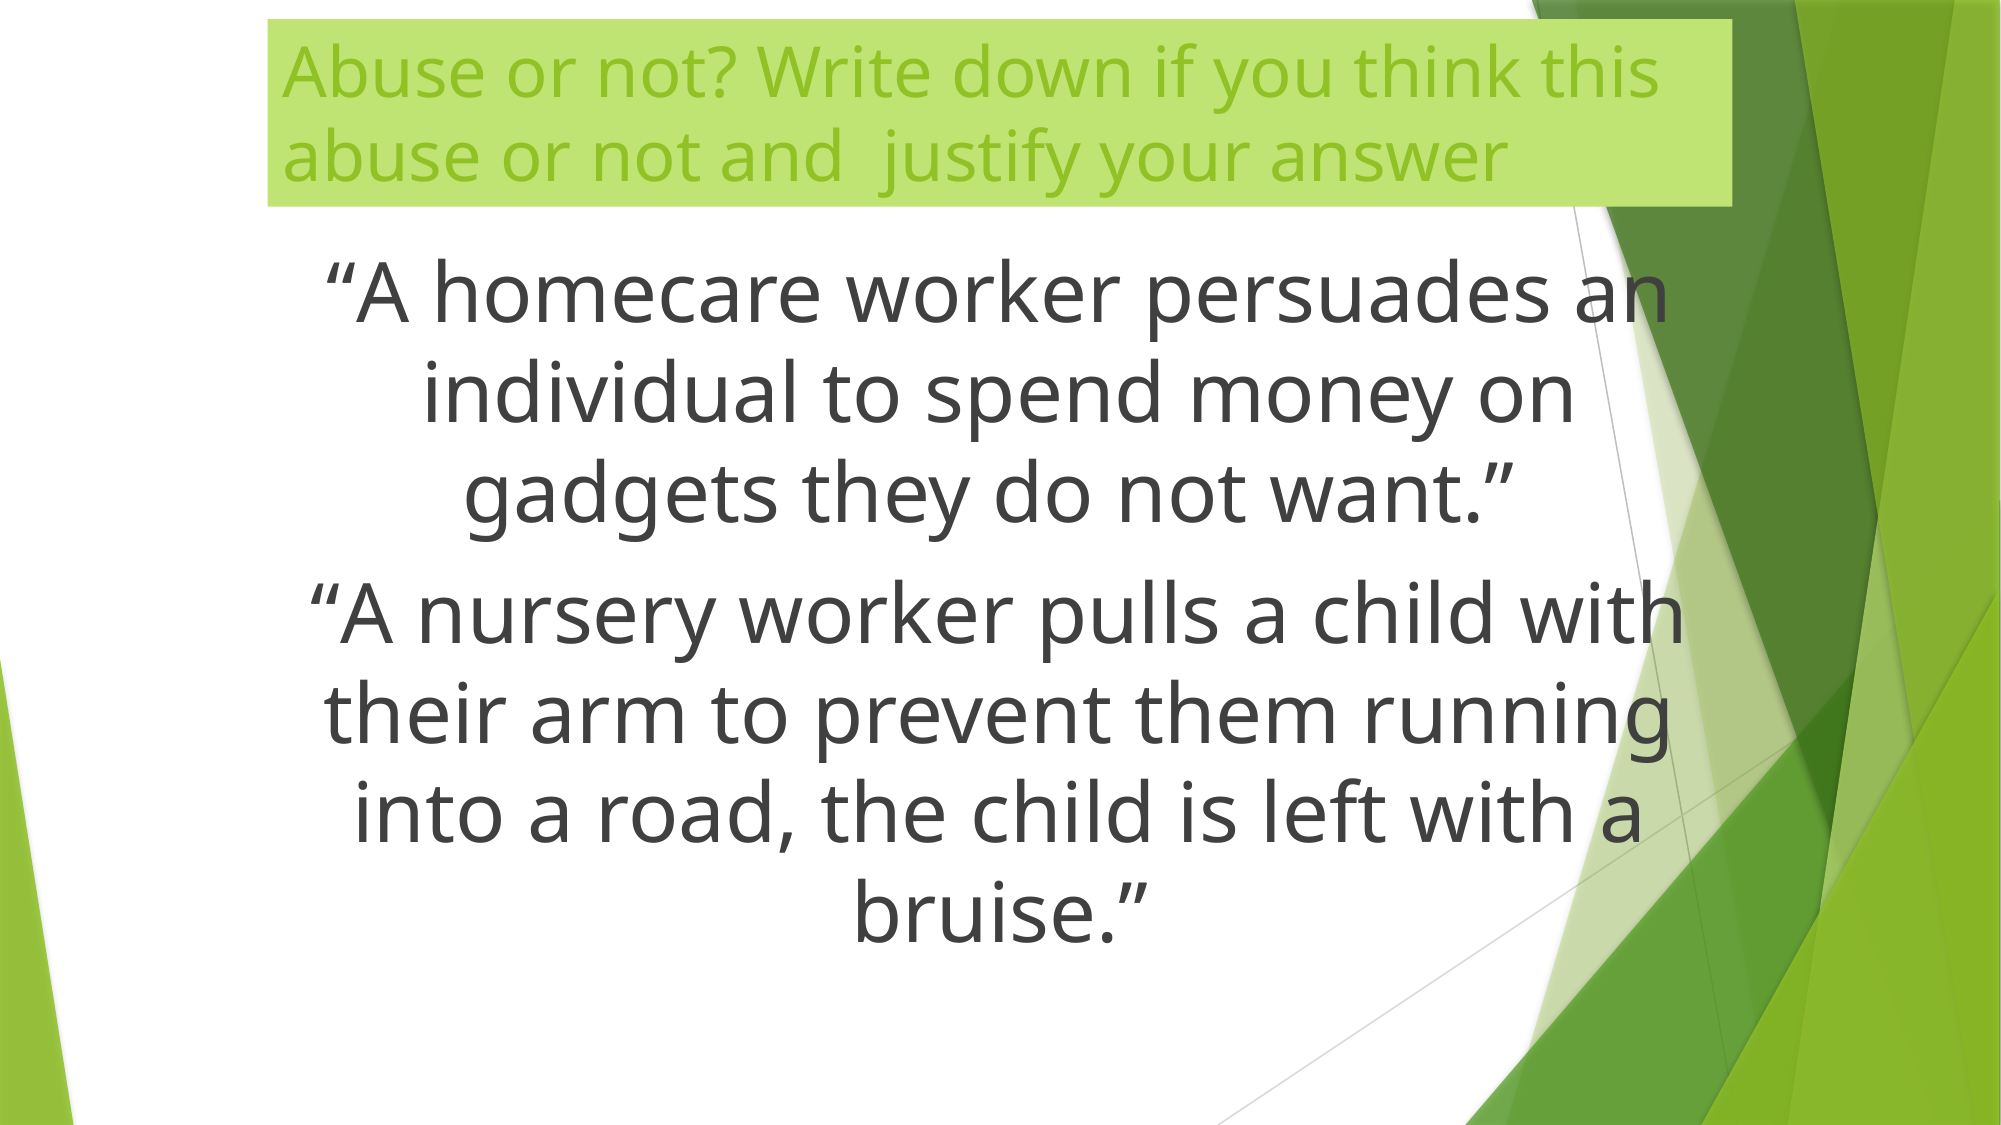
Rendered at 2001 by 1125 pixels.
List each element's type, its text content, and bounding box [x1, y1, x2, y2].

list “A homecare worker persuades an individual to spend money on gadgets they do not want.” “A nursery worker pulls a child with their arm to prevent them running into a road, the child is left with a bruise.” [267, 231, 1733, 975]
title Abuse or not? Write down if you think this abuse or not and justify your answer [267, 19, 1733, 207]
